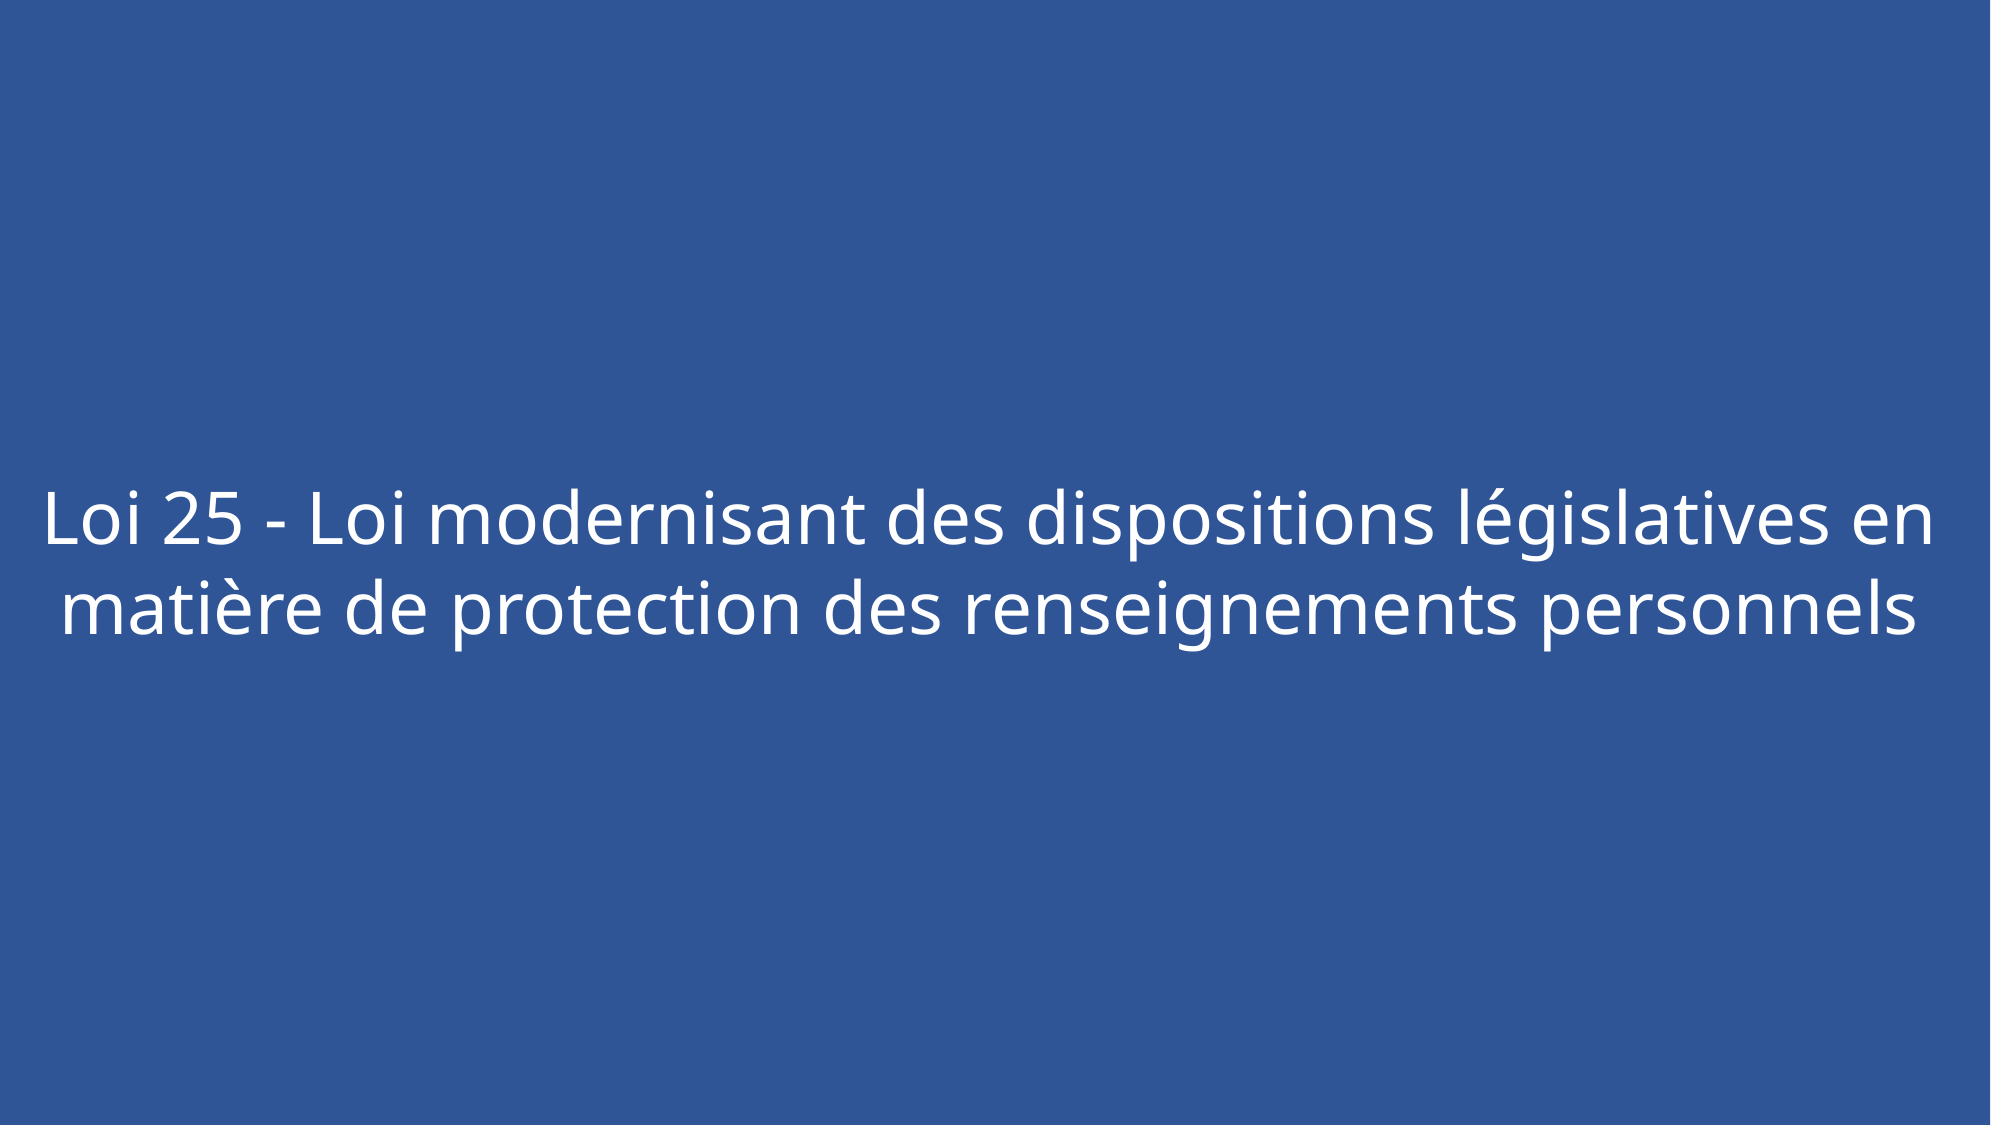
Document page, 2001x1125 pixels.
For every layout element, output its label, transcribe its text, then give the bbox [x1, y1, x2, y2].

title Loi 25 - Loi modernisant des dispositions législatives en matière de protection des renseignements personnels [0, 0, 1991, 1125]
